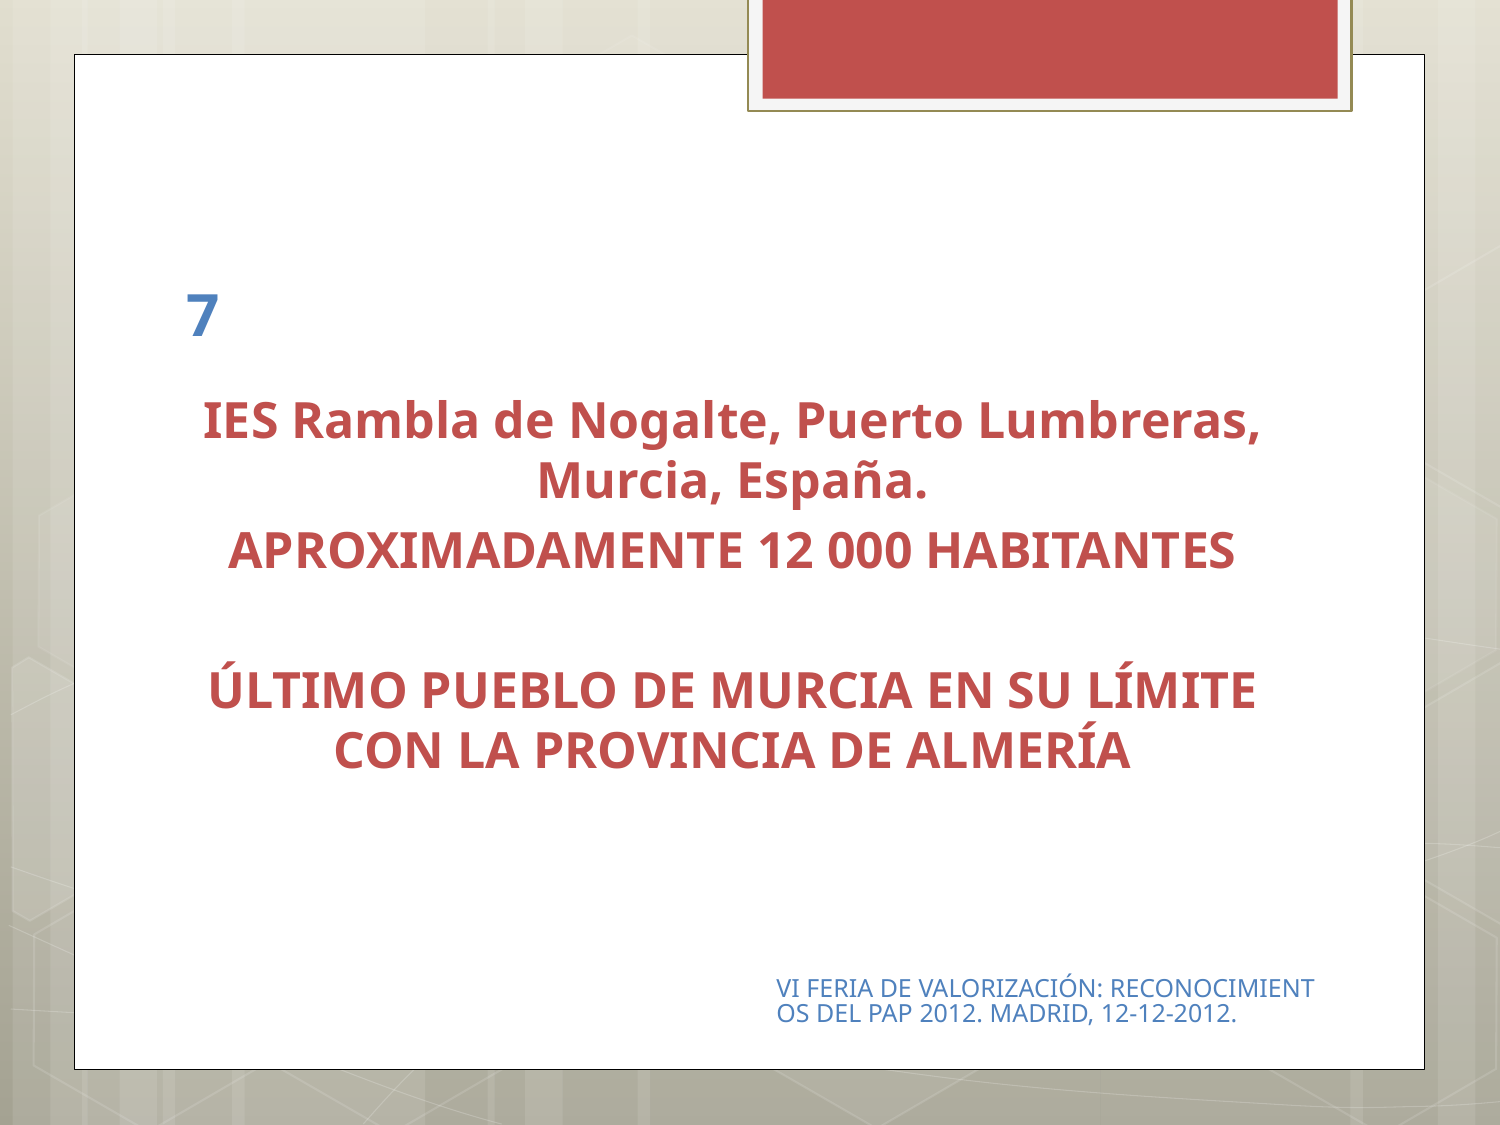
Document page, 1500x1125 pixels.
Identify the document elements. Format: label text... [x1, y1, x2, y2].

title 7 [171, 168, 1324, 357]
footer VI FERIA DE VALORIZACIÓN: RECONOCIMIENTOS DEL PAP 2012. MADRID, 12-12-2012. [761, 960, 1336, 1020]
list IES Rambla de Nogalte, Puerto Lumbreras, Murcia, España. APROXIMADAMENTE 12 000 HABITANTES ÚLTIMO PUEBLO DE MURCIA EN SU LÍMITE CON LA PROVINCIA DE ALMERÍA [171, 381, 1283, 957]
